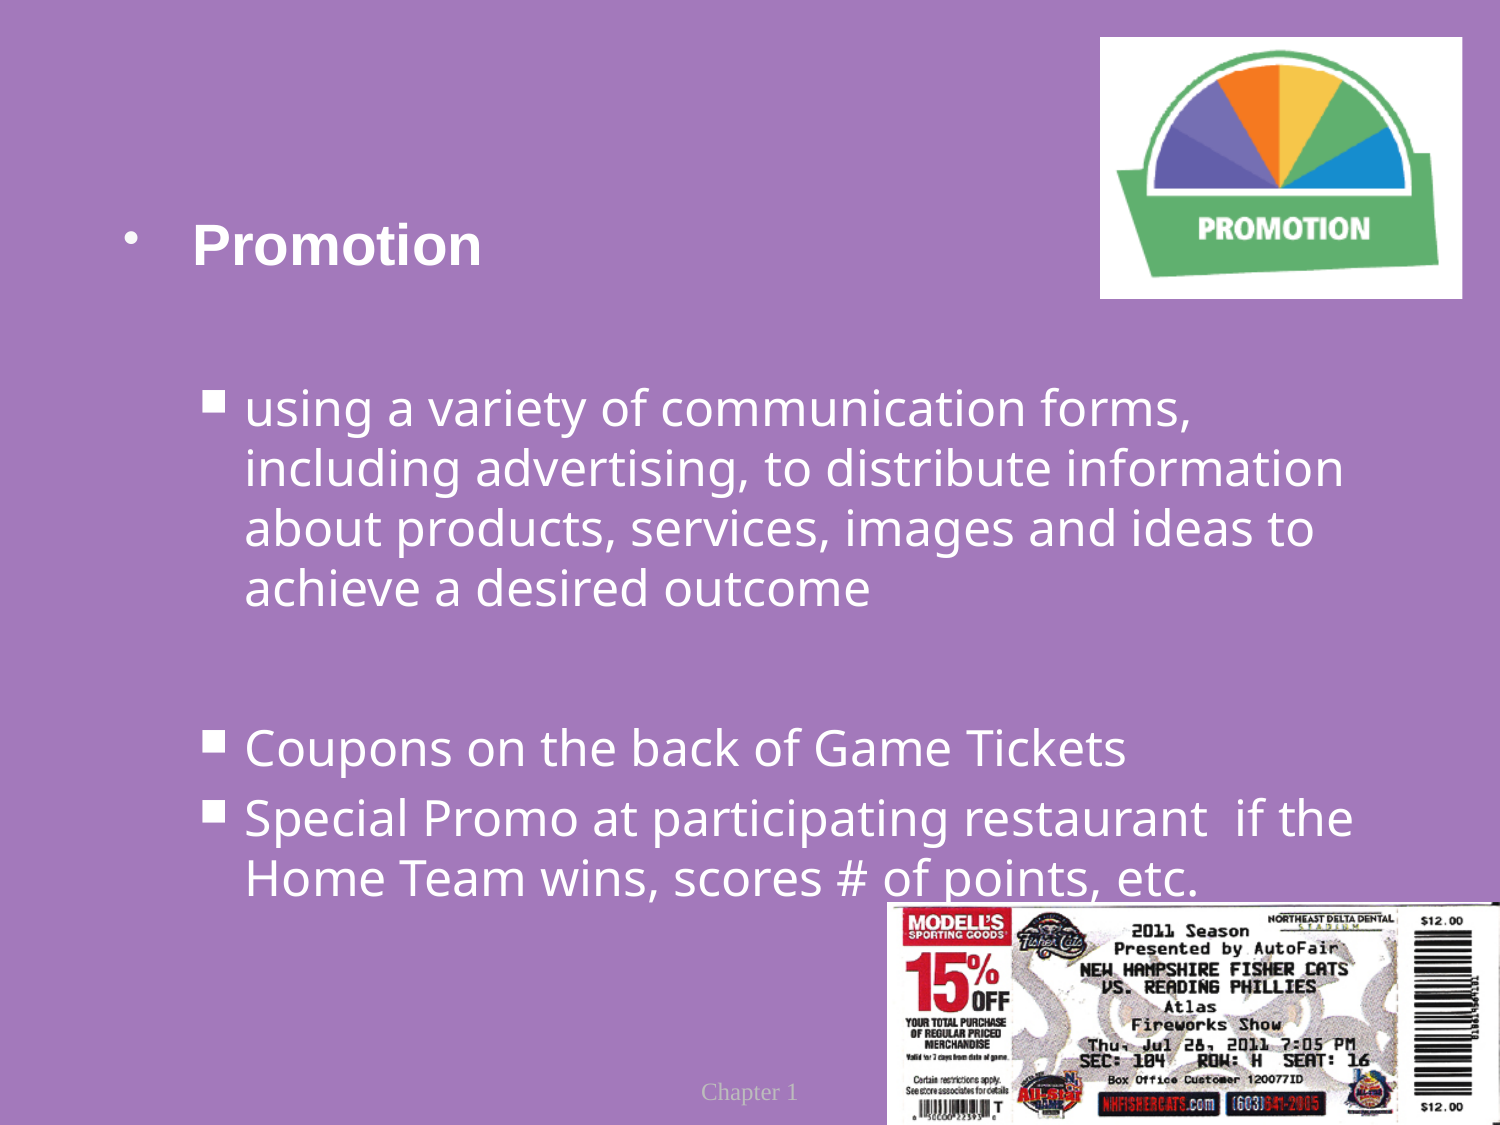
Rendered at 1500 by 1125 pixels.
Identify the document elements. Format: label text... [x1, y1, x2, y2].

picture [887, 902, 1500, 1125]
picture [1099, 37, 1463, 299]
footer Chapter 1 [512, 1052, 887, 1113]
list Promotion using a variety of communication forms, including advertising, to distribute information about products, services, images and ideas to achieve a desired outcome Coupons on the back of Game Tickets Special Promo at participating restaurant if the Home Team wins, scores # of points, etc. [87, 200, 1438, 1025]
